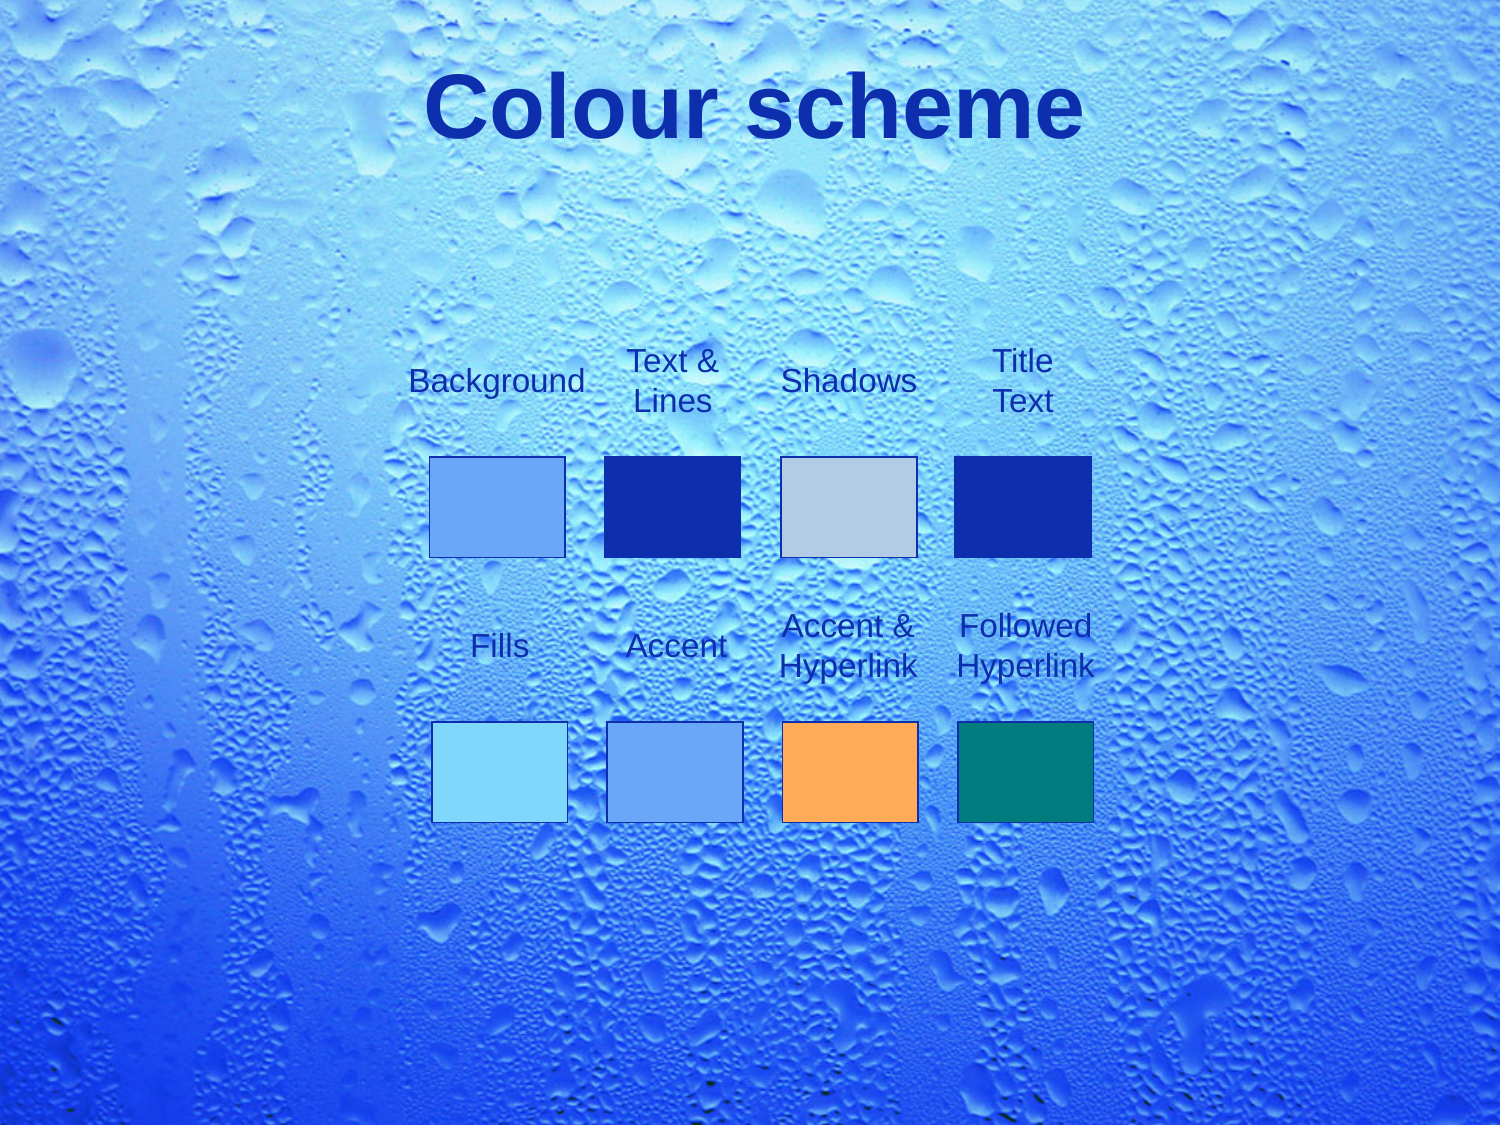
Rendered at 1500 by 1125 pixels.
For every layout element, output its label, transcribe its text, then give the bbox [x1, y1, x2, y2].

text_box Accent [610, 617, 743, 672]
title Colour scheme [75, 42, 1436, 161]
picture [0, 0, 1500, 1125]
text_box [607, 722, 743, 823]
text_box [429, 457, 566, 558]
text_box Followed Hyperlink [941, 596, 1111, 692]
text_box [955, 457, 1091, 558]
text_box Shadows [765, 352, 933, 407]
text_box [604, 457, 741, 558]
text_box [958, 722, 1094, 823]
text_box Background [393, 352, 602, 407]
text_box Text & Lines [611, 332, 735, 427]
text_box [432, 722, 568, 823]
text_box Fills [455, 617, 545, 672]
text_box [782, 722, 919, 823]
text_box Title Text [977, 332, 1069, 427]
text_box Accent & Hyperlink [763, 597, 933, 692]
text_box [781, 457, 917, 558]
